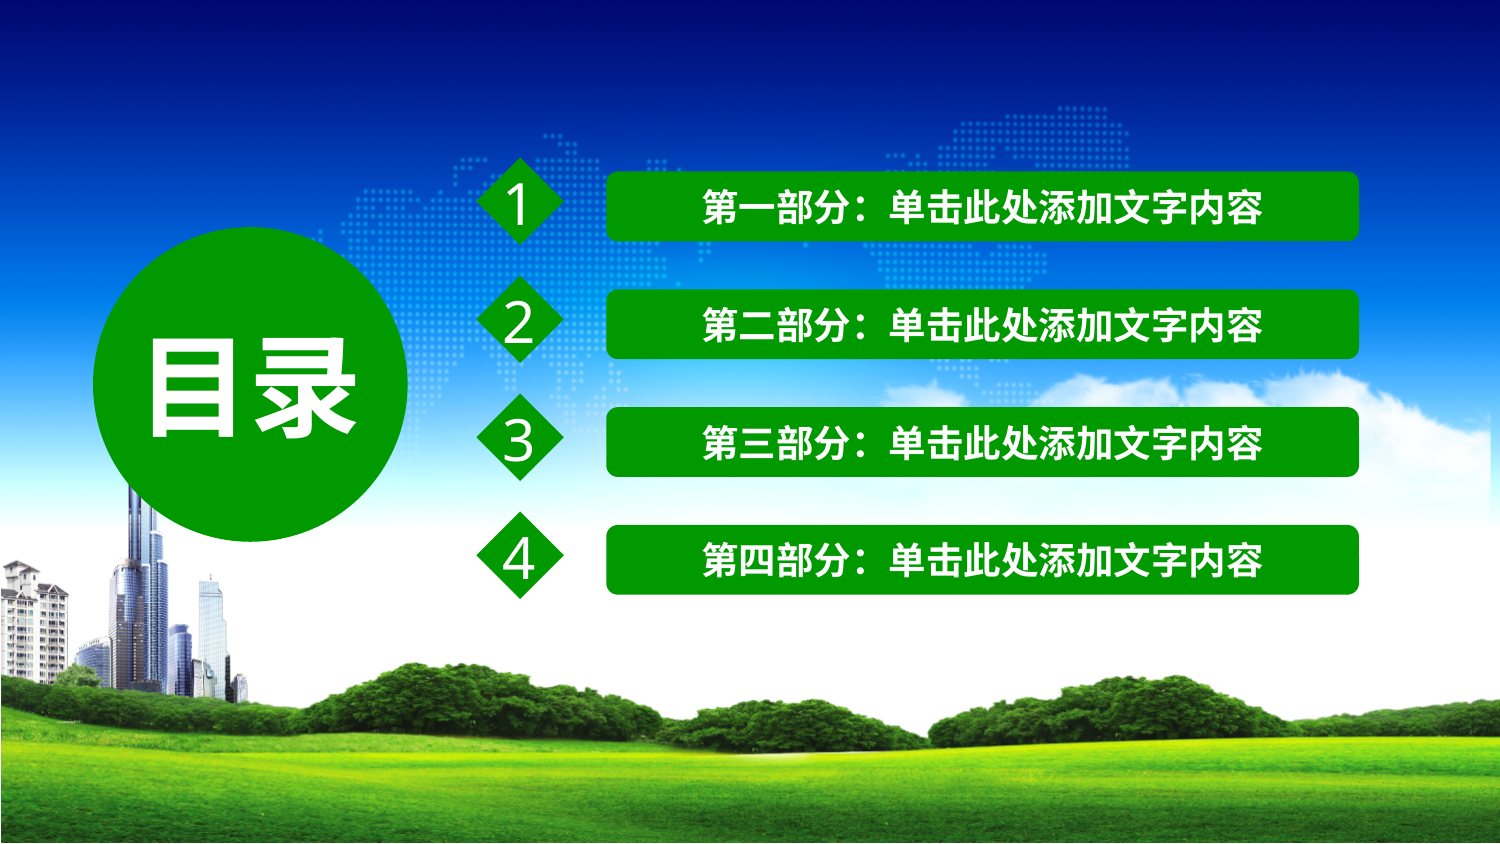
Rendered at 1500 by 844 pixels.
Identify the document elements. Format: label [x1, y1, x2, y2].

text_box [476, 275, 564, 364]
text_box [0, 0, 1500, 844]
text_box [476, 157, 564, 246]
text_box [476, 393, 564, 482]
text_box [476, 511, 564, 600]
